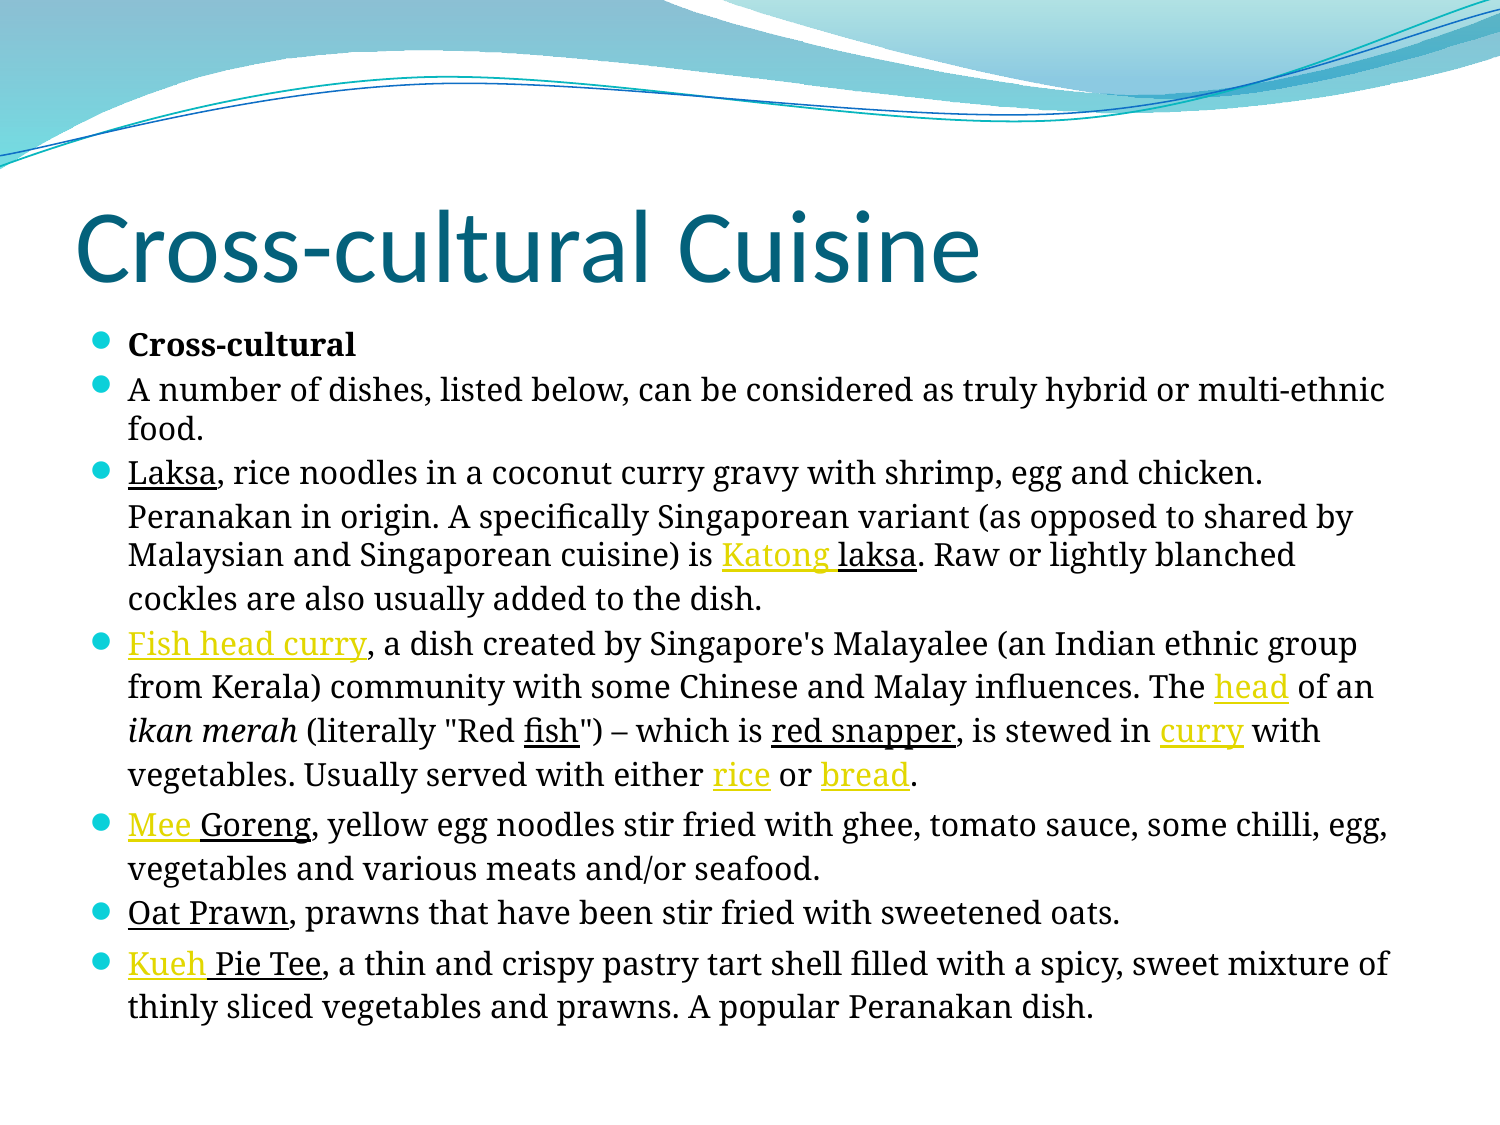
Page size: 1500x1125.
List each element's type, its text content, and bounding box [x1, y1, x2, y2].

list Cross-cultural A number of dishes, listed below, can be considered as truly hybrid or multi-ethnic food. Laksa, rice noodles in a coconut curry gravy with shrimp, egg and chicken. Peranakan in origin. A specifically Singaporean variant (as opposed to shared by Malaysian and Singaporean cuisine) is Katong laksa. Raw or lightly blanched cockles are also usually added to the dish. Fish head curry, a dish created by Singapore's Malayalee (an Indian ethnic group from Kerala) community with some Chinese and Malay influences. The head of an ikan merah (literally "Red fish") – which is red snapper, is stewed in curry with vegetables. Usually served with either rice or bread. Mee Goreng, yellow egg noodles stir fried with ghee, tomato sauce, some chilli, egg, vegetables and various meats and/or seafood. Oat Prawn, prawns that have been stir fried with sweetened oats. Kueh Pie Tee, a thin and crispy pastry tart shell filled with a spicy, sweet mixture of thinly sliced vegetables and prawns. A popular Peranakan dish. [75, 317, 1425, 1038]
title Cross-cultural Cuisine [75, 115, 1425, 303]
